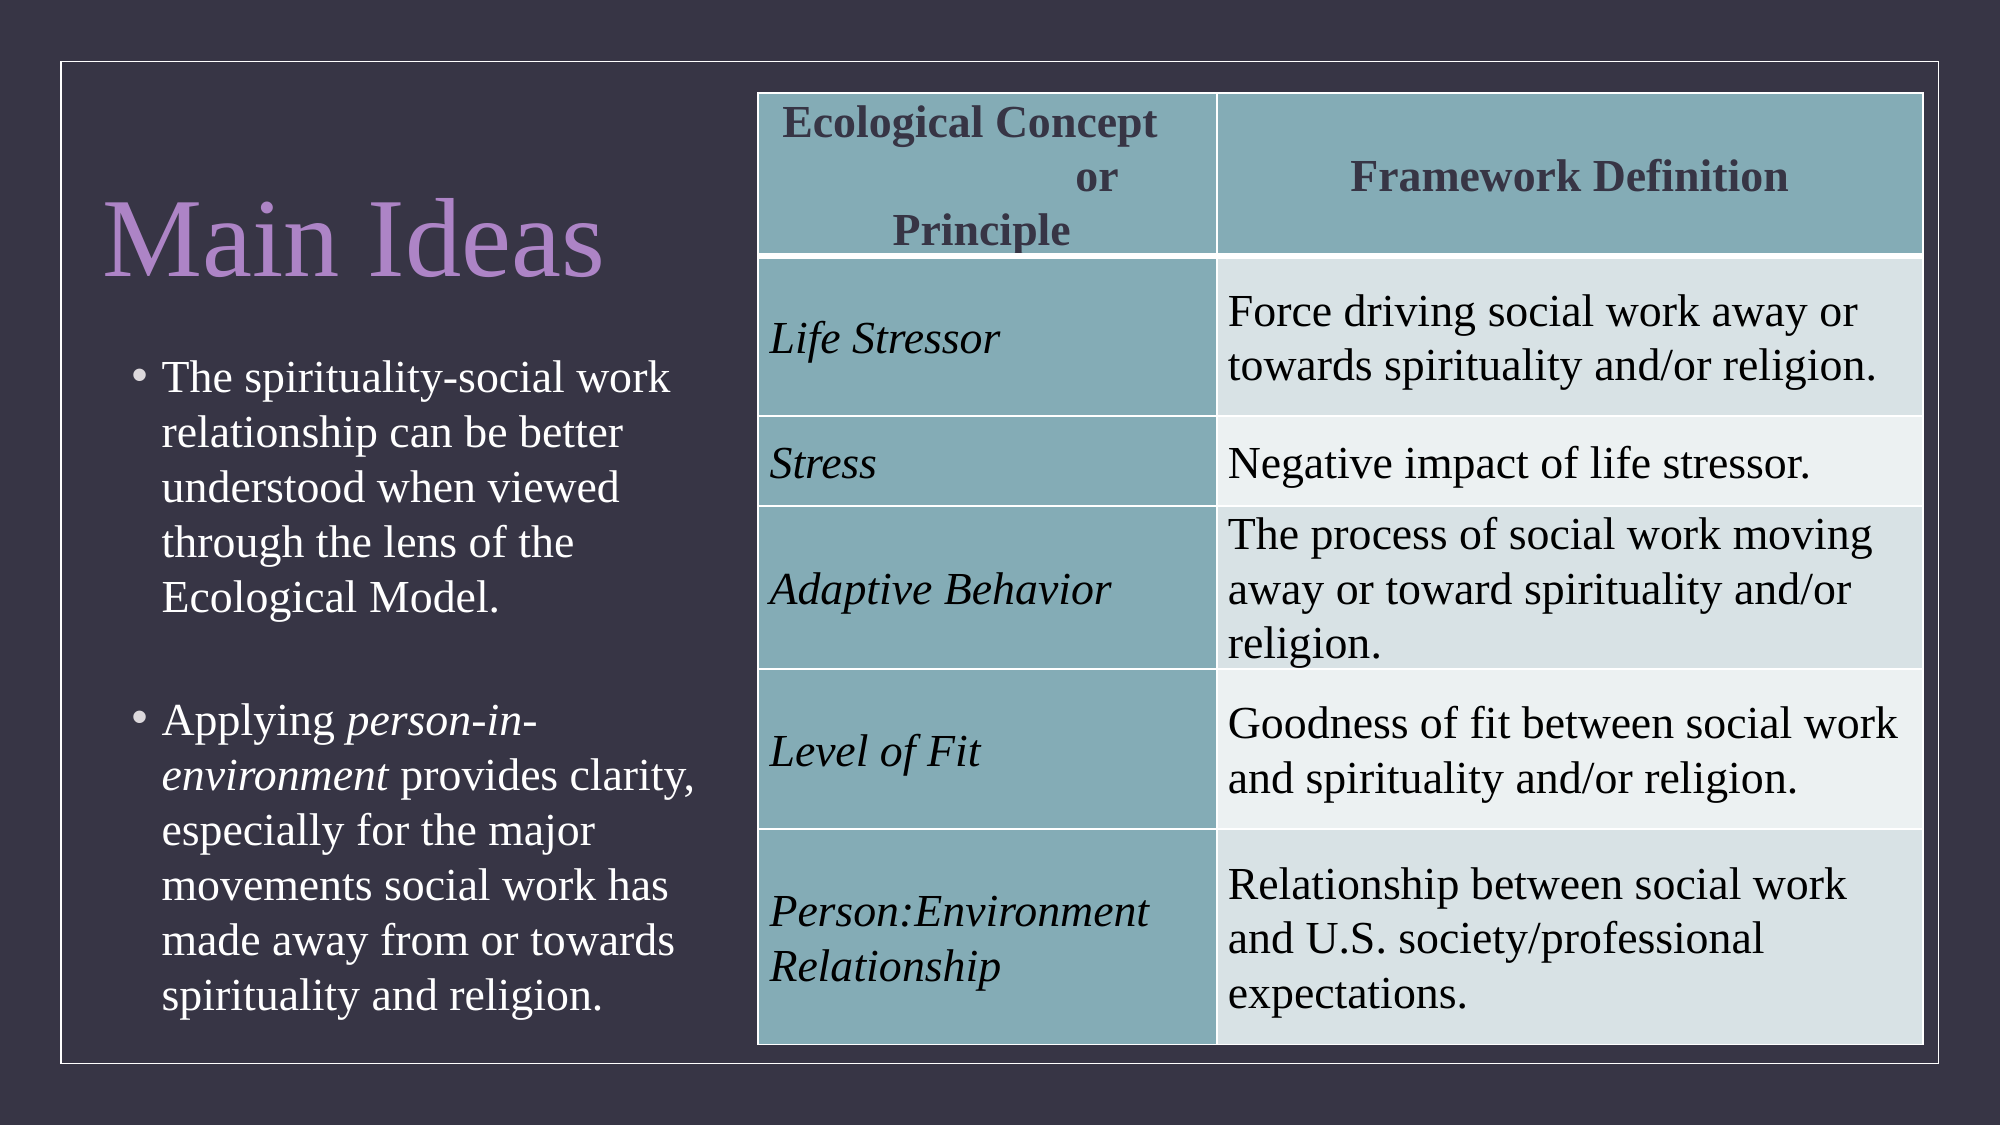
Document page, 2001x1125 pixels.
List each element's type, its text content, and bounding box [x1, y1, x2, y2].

title Main Ideas [87, 130, 700, 356]
table_cell Force driving social work away or towards spirituality and/or religion. [1218, 259, 1922, 415]
table_cell Person:Environment Relationship [759, 830, 1216, 1044]
list The spirituality-social work relationship can be better understood when viewed through the lens of the Ecological Model. Applying person-in-environment provides clarity, especially for the major movements social work has made away from or towards spirituality and religion. [116, 339, 730, 969]
table_cell Negative impact of life stressor. [1218, 417, 1922, 505]
table_header Ecological Concept or Principle [759, 94, 1216, 253]
table_cell Goodness of fit between social work and spirituality and/or religion. [1218, 670, 1922, 828]
table_cell Stress [759, 417, 1216, 505]
table_cell Adaptive Behavior [759, 507, 1216, 668]
table_cell The process of social work moving away or toward spirituality and/or religion. [1218, 507, 1922, 668]
table_cell Relationship between social work and U.S. society/professional expectations. [1218, 830, 1922, 1044]
table_cell Life Stressor [759, 259, 1216, 415]
table_header Framework Definition [1218, 94, 1922, 253]
table_cell Level of Fit [759, 670, 1216, 828]
